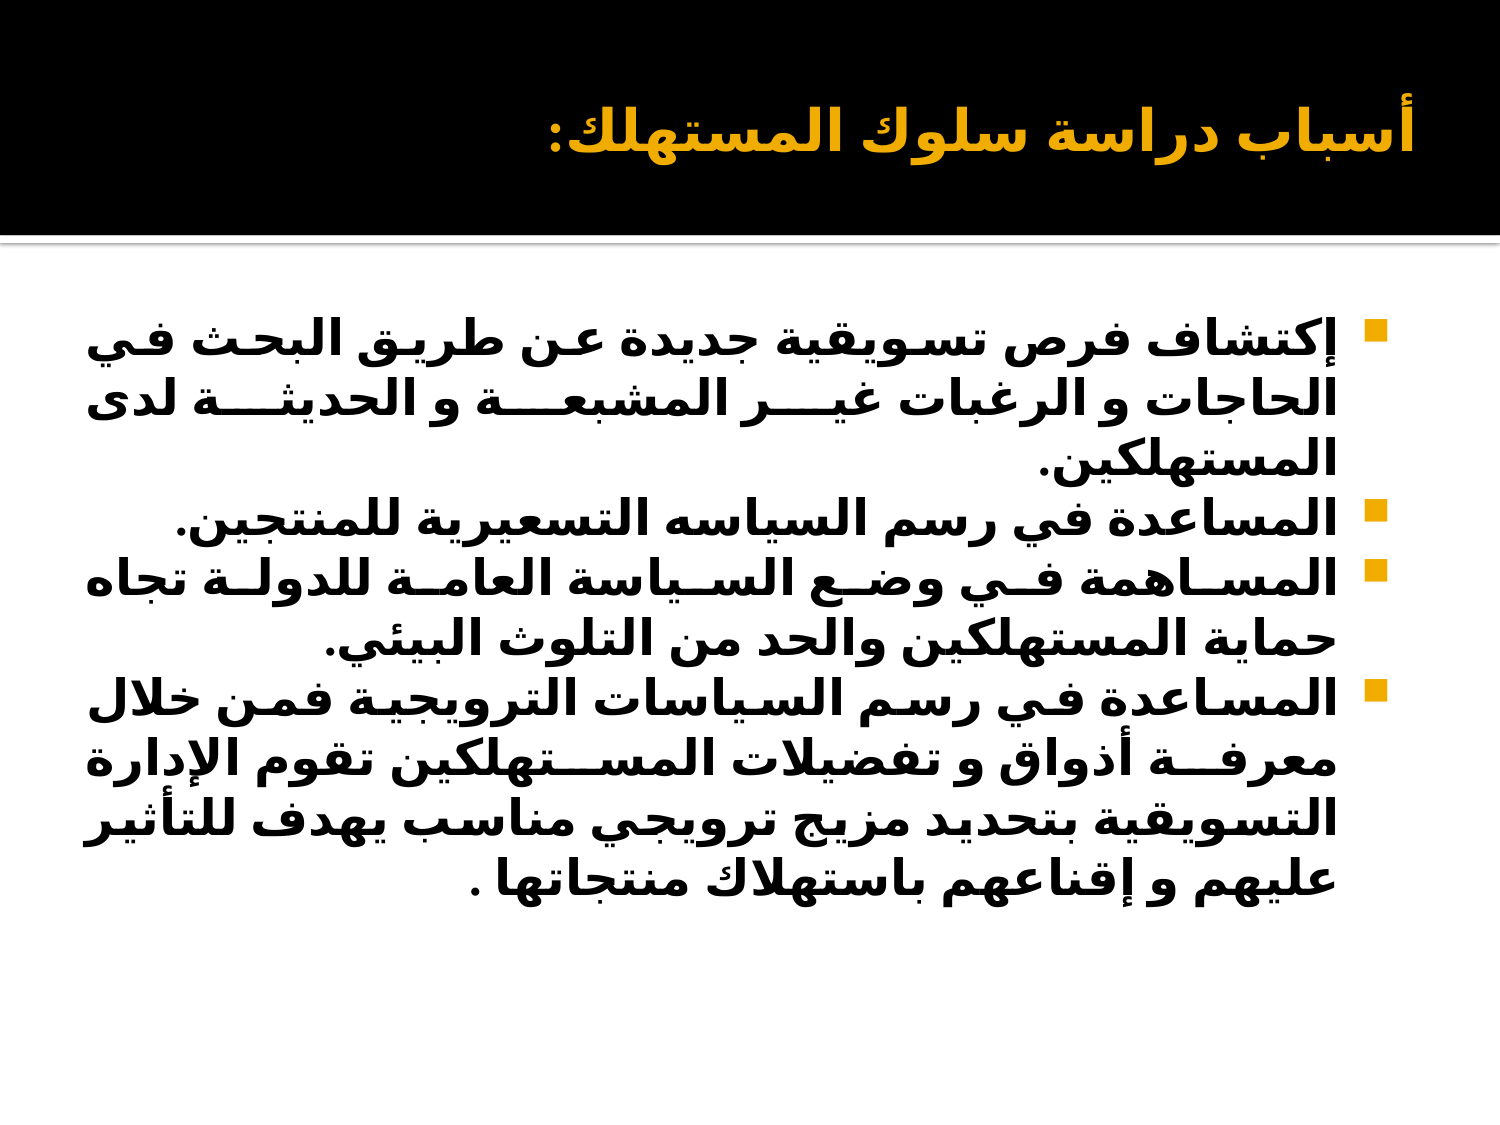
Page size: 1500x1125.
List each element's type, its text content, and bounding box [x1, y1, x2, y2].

title أسباب دراسة سلوك المستهلك: [75, 25, 1425, 231]
list إكتشاف فرص تسويقية جديدة عن طريق البحث في الحاجات و الرغبات غير المشبعة و الحديثة لدى المستهلكين. المساعدة في رسم السياسه التسعيرية للمنتجين. المساهمة في وضع السياسة العامة للدولة تجاه حماية المستهلكين والحد من التلوث البيئي. المساعدة في رسم السياسات الترويجية فمن خلال معرفة أذواق و تفضيلات المستهلكين تقوم الإدارة التسويقية بتحديد مزيج ترويجي مناسب يهدف للتأثير عليهم و إقناعهم باستهلاك منتجاتها . [76, 290, 1427, 1050]
